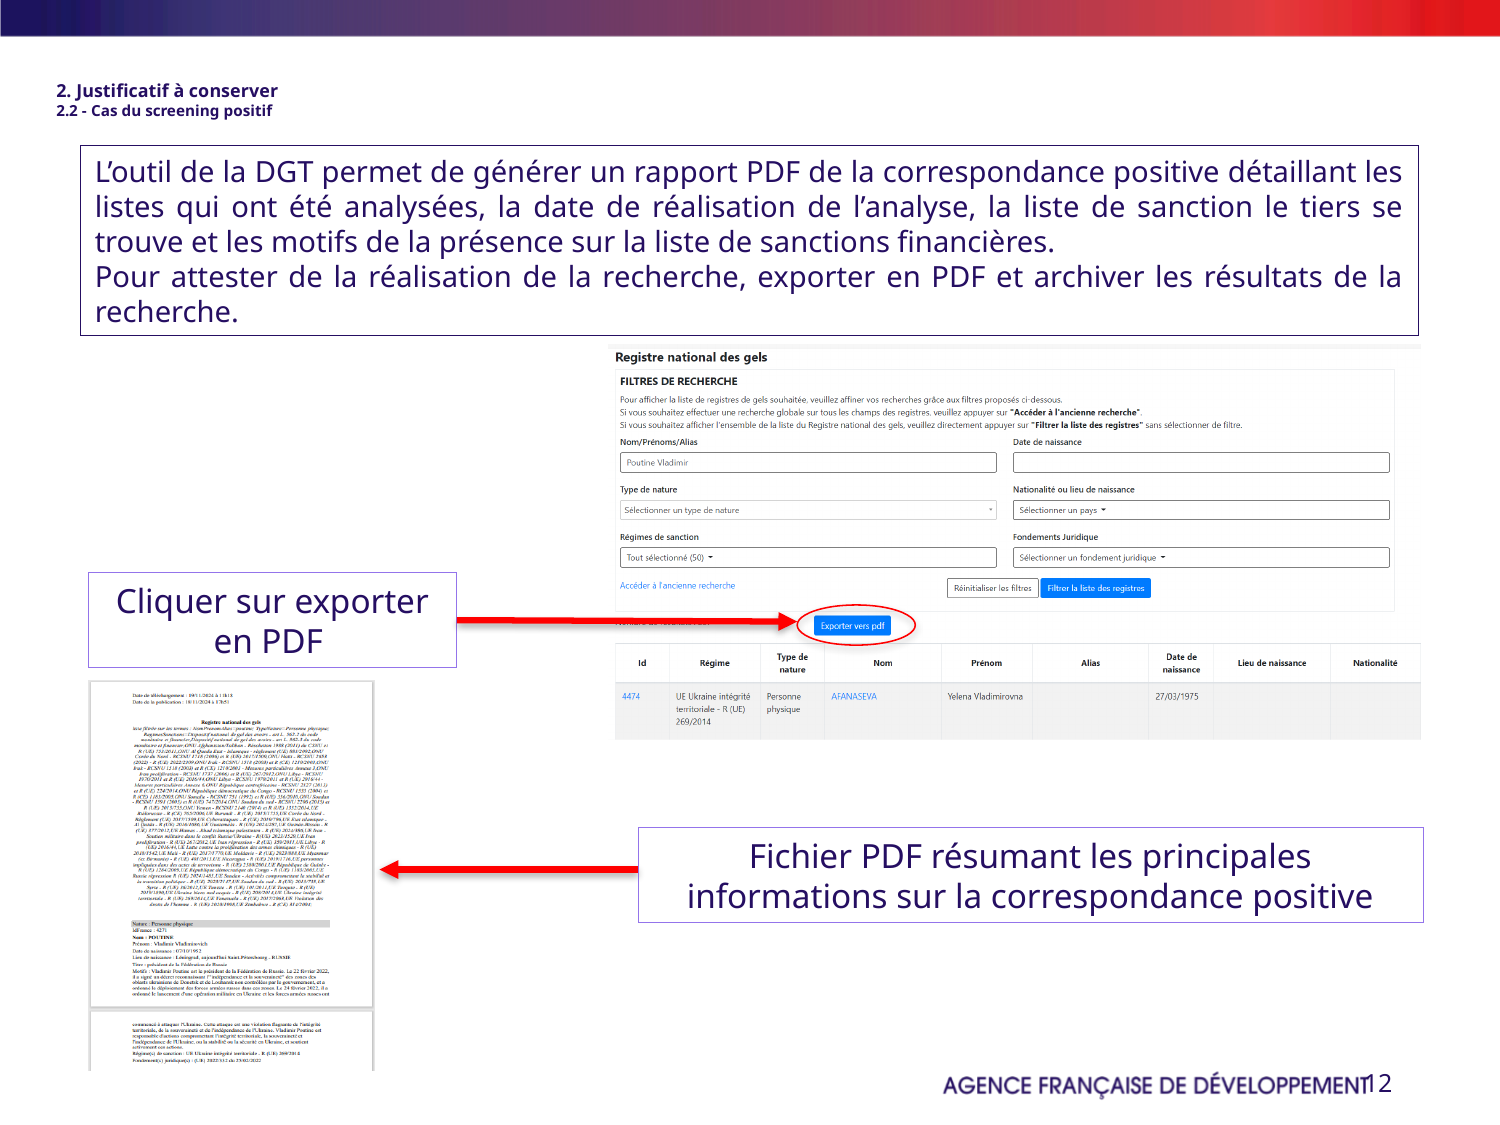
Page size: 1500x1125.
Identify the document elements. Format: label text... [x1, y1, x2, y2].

text_box Fichier PDF résumant les principales informations sur la correspondance positive [638, 827, 1424, 923]
picture [0, 0, 1500, 46]
picture [927, 1063, 1376, 1106]
text_box L’outil de la DGT permet de générer un rapport PDF de la correspondance positive détaillant les listes qui ont été analysées, la date de réalisation de l’analyse, la liste de sanction le tiers se trouve et les motifs de la présence sur la liste de sanctions financières. Pour attester de la réalisation de la recherche, exporter en PDF et archiver les résultats de la recherche. [80, 145, 1419, 336]
picture [608, 344, 1422, 740]
text_box Cliquer sur exporter en PDF [88, 572, 457, 668]
title 2. Justificatif à conserver 2.2 - Cas du screening positif [41, 71, 1424, 128]
picture [88, 680, 375, 1071]
